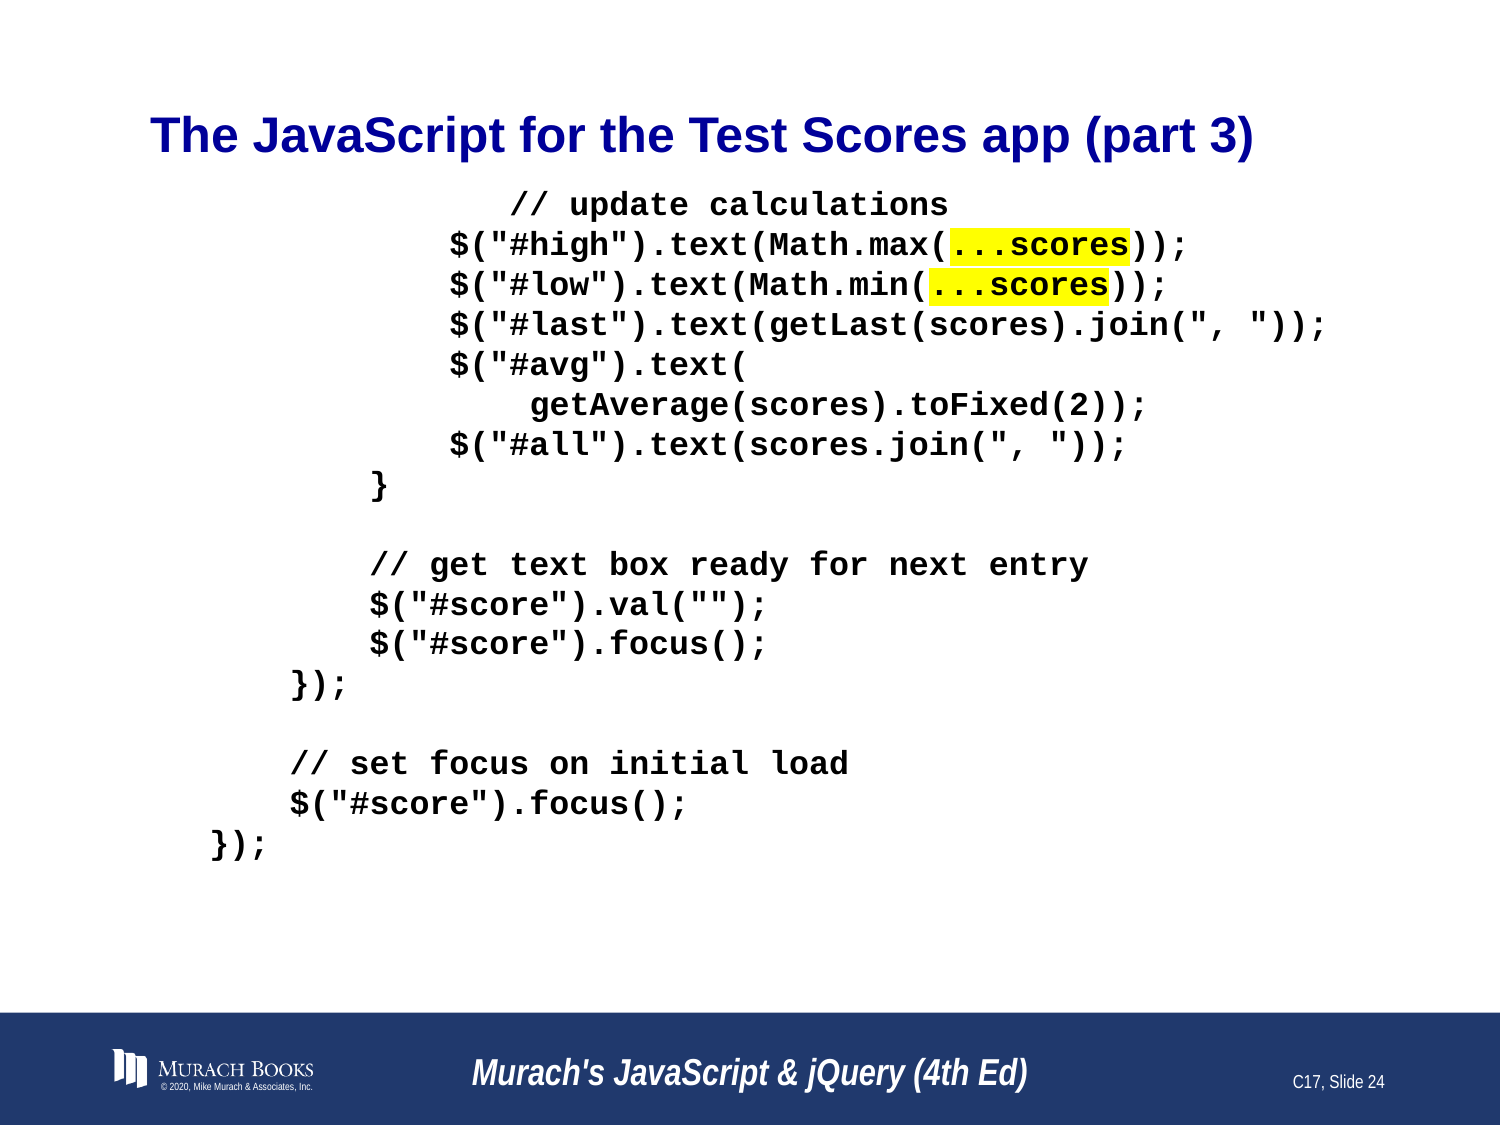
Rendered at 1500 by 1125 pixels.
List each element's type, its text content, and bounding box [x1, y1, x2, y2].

title The JavaScript for the Test Scores app (part 3) [150, 102, 1350, 164]
footer © 2020, Mike Murach & Associates, Inc. [12, 1025, 463, 1100]
slide_number C17, Slide 24 [1087, 1025, 1400, 1100]
list // update calculations $("#high").text(Math.max(...scores)); $("#low").text(Math.min(...scores)); $("#last").text(getLast(scores).join(", ")); $("#avg").text( getAverage(scores).toFixed(2)); $("#all").text(scores.join(", ")); } // get text box ready for next entry $("#score").val(""); $("#score").focus(); }); // set focus on initial load $("#score").focus(); }); [137, 174, 1350, 975]
slide_number Murach's JavaScript & jQuery (4th Ed) [463, 1025, 1050, 1100]
